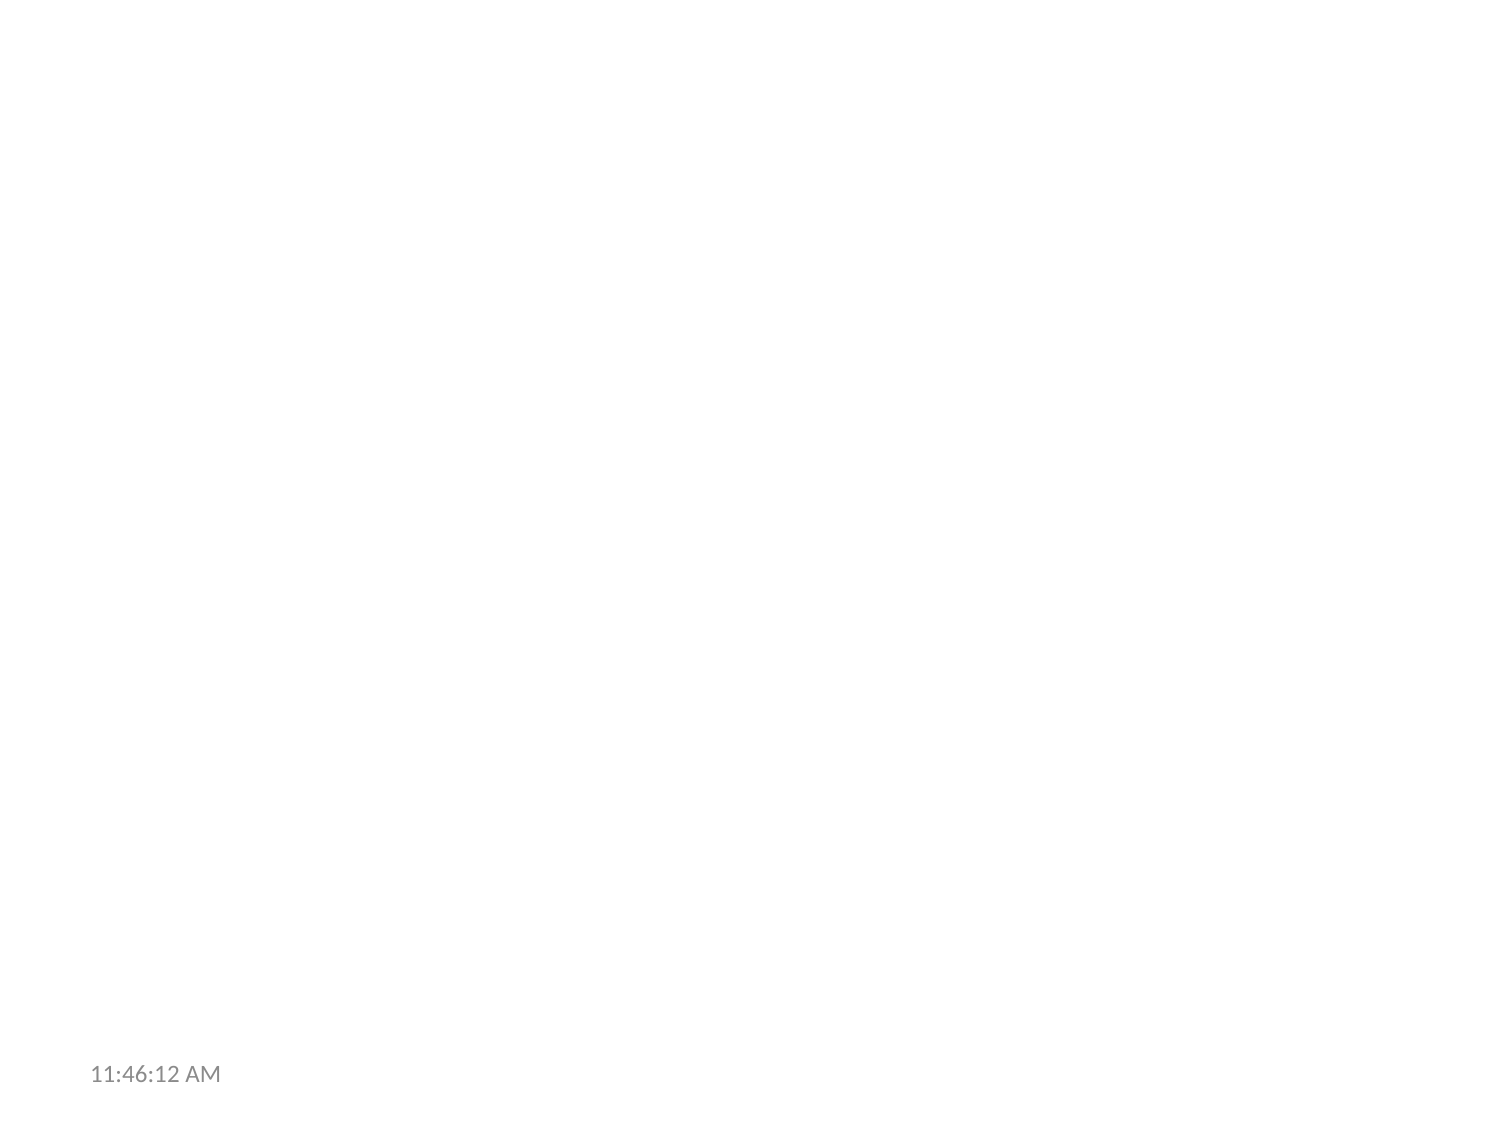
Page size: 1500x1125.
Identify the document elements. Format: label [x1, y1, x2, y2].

slide_number [75, 1042, 425, 1103]
